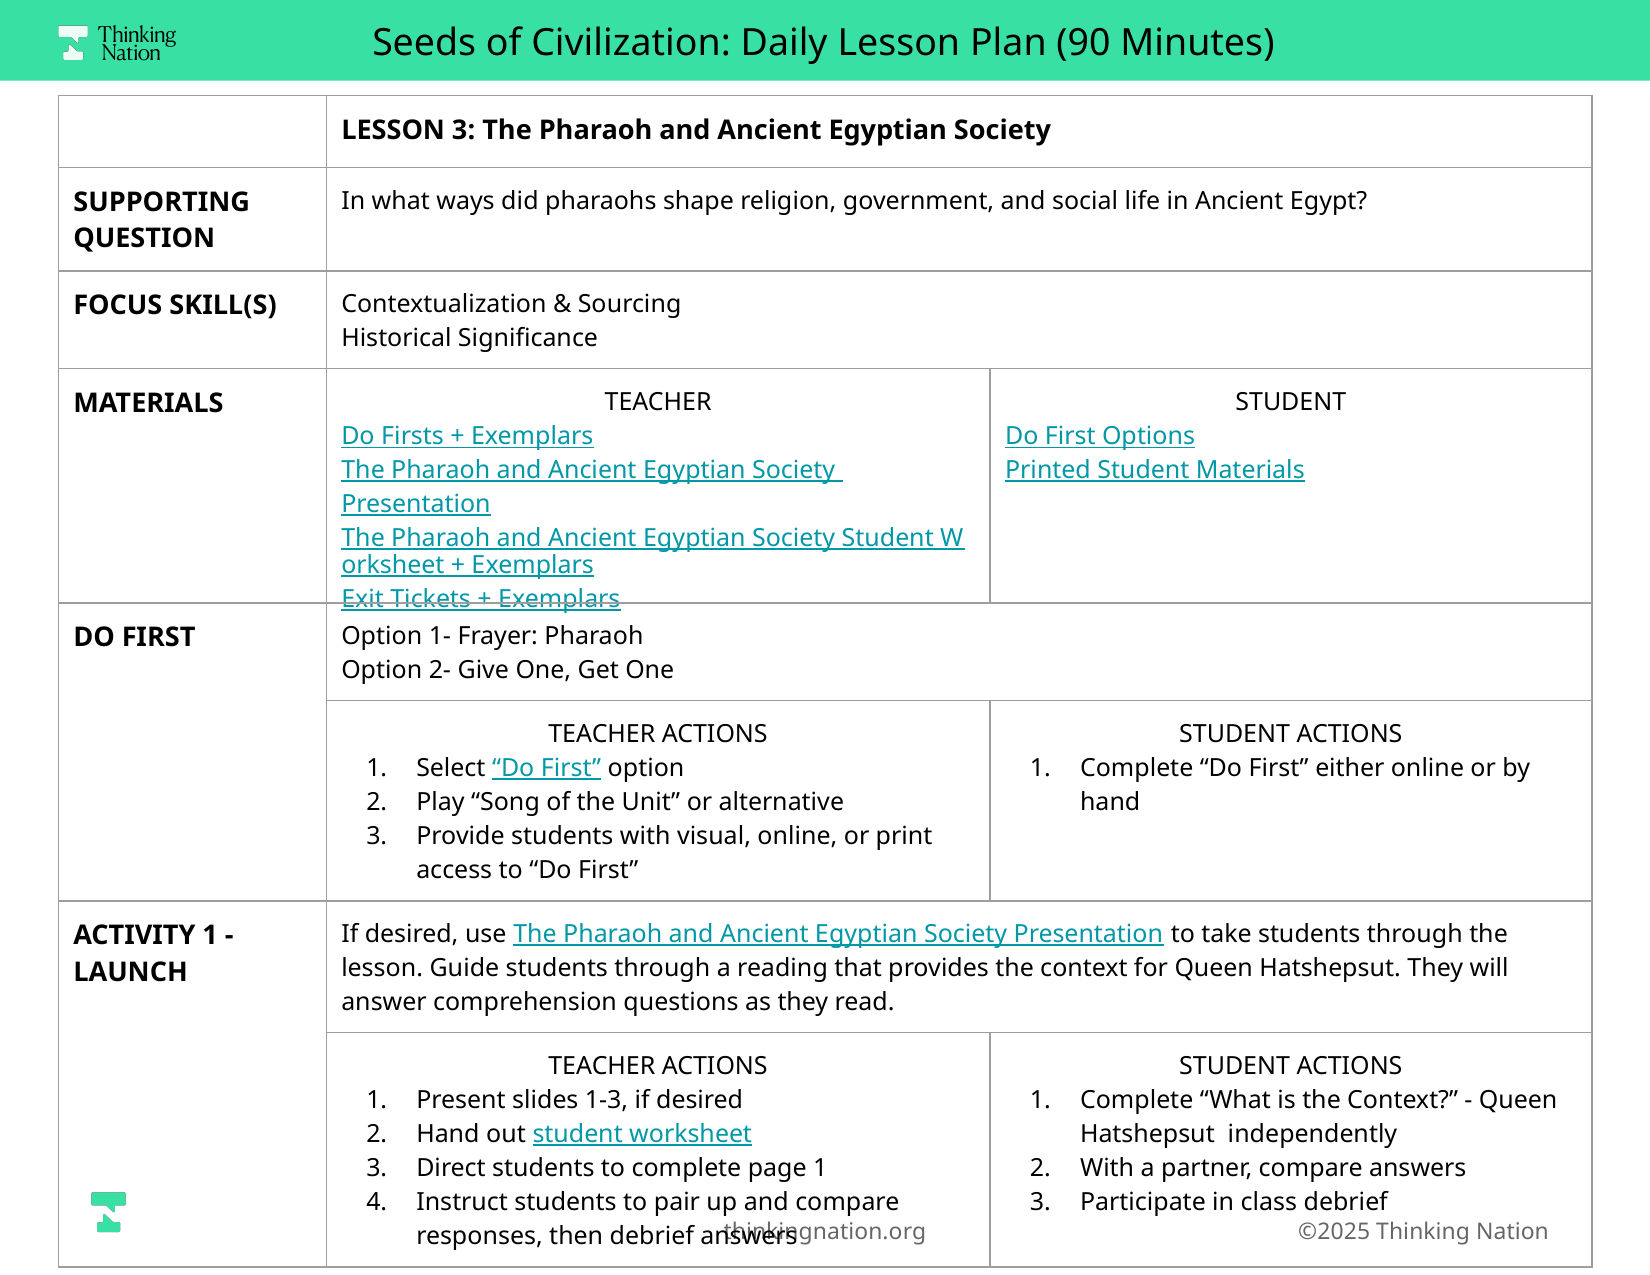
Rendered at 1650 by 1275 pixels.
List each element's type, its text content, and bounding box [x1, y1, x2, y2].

table_cell DO FIRST [59, 604, 326, 900]
table_cell MATERIALS [59, 369, 326, 602]
table_cell TEACHER Do Firsts + Exemplars The Pharaoh and Ancient Egyptian Society Presentation The Pharaoh and Ancient Egyptian Society Student Worksheet + Exemplars Exit Tickets + Exemplars [327, 369, 989, 602]
table_cell STUDENT ACTIONS Complete “Do First” either online or by hand [991, 701, 1591, 900]
picture [45, 14, 180, 85]
table_header LESSON 3: The Pharaoh and Ancient Egyptian Society [327, 96, 1591, 167]
table_header [59, 96, 326, 167]
table_cell FOCUS SKILL(S) [59, 272, 326, 368]
table_cell SUPPORTING QUESTION [59, 168, 326, 270]
table_cell ACTIVITY 1 - LAUNCH [59, 902, 326, 1266]
table_cell If desired, use The Pharaoh and Ancient Egyptian Society Presentation to take students through the lesson. Guide students through a reading that provides the context for Queen Hatshepsut. They will answer comprehension questions as they read. [327, 902, 1591, 1032]
table_cell STUDENT ACTIONS Complete “What is the Context?” - Queen Hatshepsut independently With a partner, compare answers Participate in class debrief [991, 1033, 1591, 1266]
picture [80, 1184, 136, 1240]
table_cell TEACHER ACTIONS Present slides 1-3, if desired Hand out student worksheet Direct students to complete page 1 Instruct students to pair up and compare responses, then debrief answers [327, 1033, 989, 1266]
table_cell In what ways did pharaohs shape religion, government, and social life in Ancient Egypt? [327, 168, 1591, 270]
table_cell Option 1- Frayer: Pharaoh Option 2- Give One, Get One [327, 604, 1591, 700]
table_cell STUDENT Do First Options Printed Student Materials [991, 369, 1591, 602]
text_box Seeds of Civilization: Daily Lesson Plan (90 Minutes) [0, 0, 1650, 81]
table_cell TEACHER ACTIONS Select “Do First” option Play “Song of the Unit” or alternative Provide students with visual, online, or print access to “Do First” [327, 701, 989, 900]
table_cell Contextualization & Sourcing Historical Significance [327, 272, 1591, 368]
